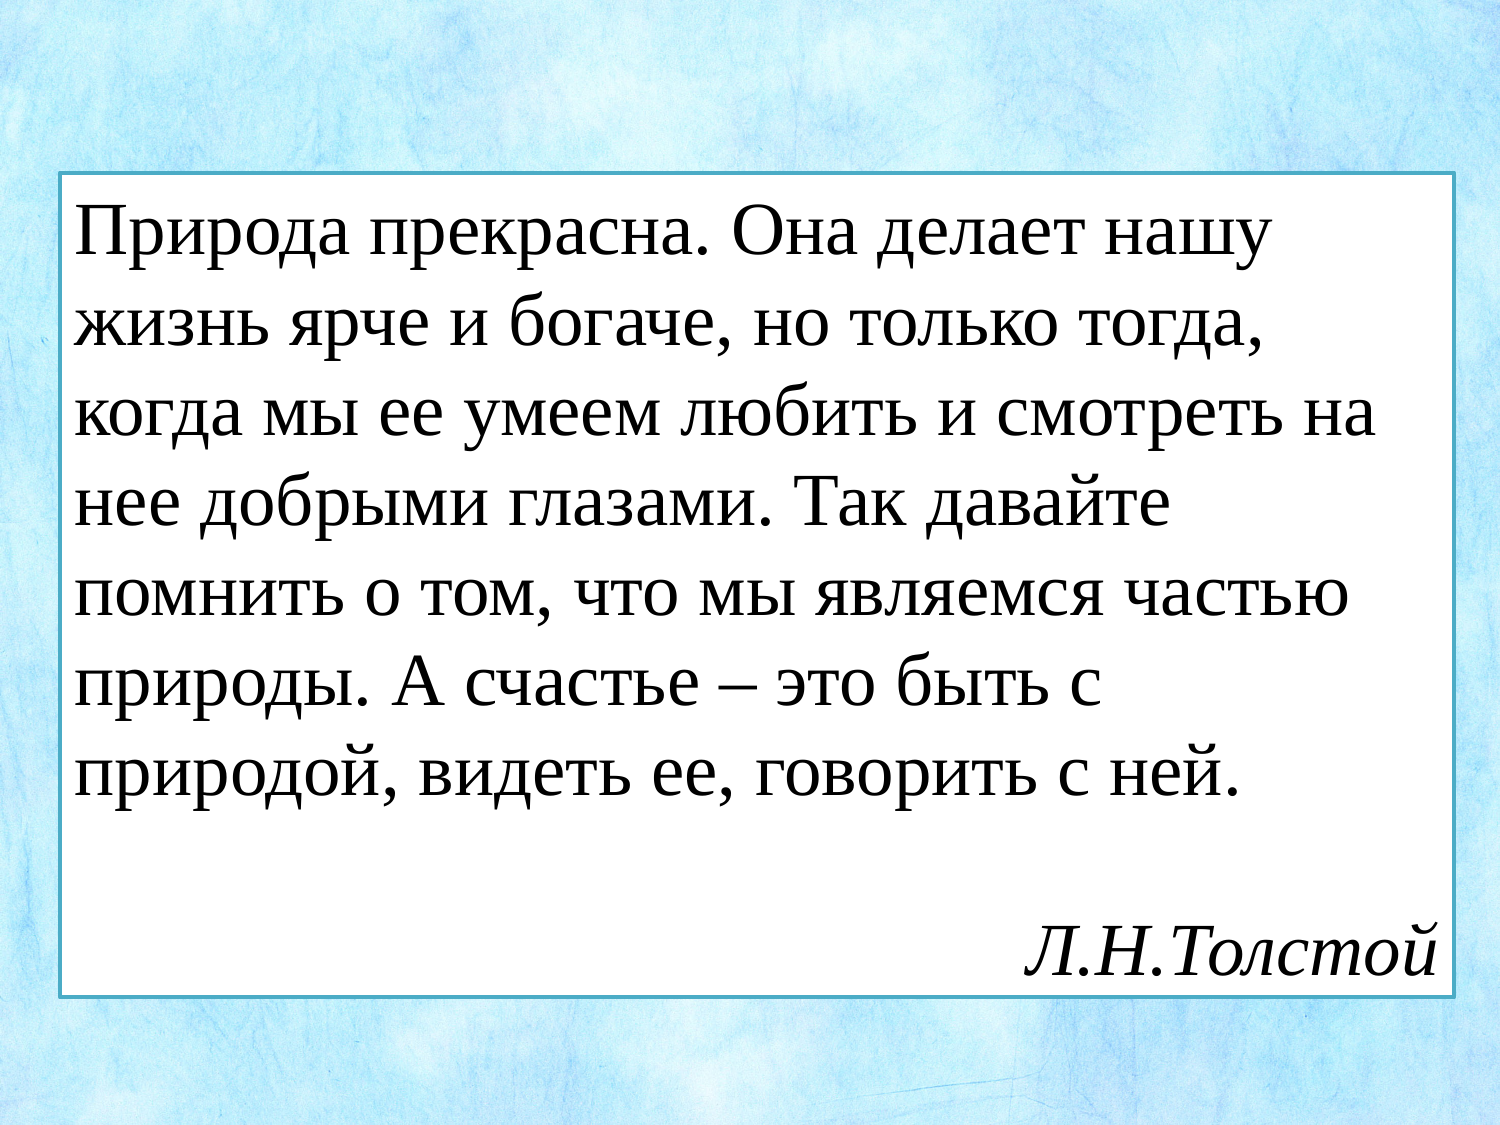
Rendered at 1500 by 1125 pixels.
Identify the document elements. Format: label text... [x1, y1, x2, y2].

picture [0, 0, 1500, 1125]
text_box Природа прекрасна. Она делает нашу жизнь ярче и богаче, но только тогда, когда мы ее умеем любить и смотреть на нее добрыми глазами. Так давайте помнить о том, что мы являемся частью природы. А счастье – это быть с природой, видеть ее, говорить с ней. Л.Н.Толстой [58, 171, 1456, 999]
